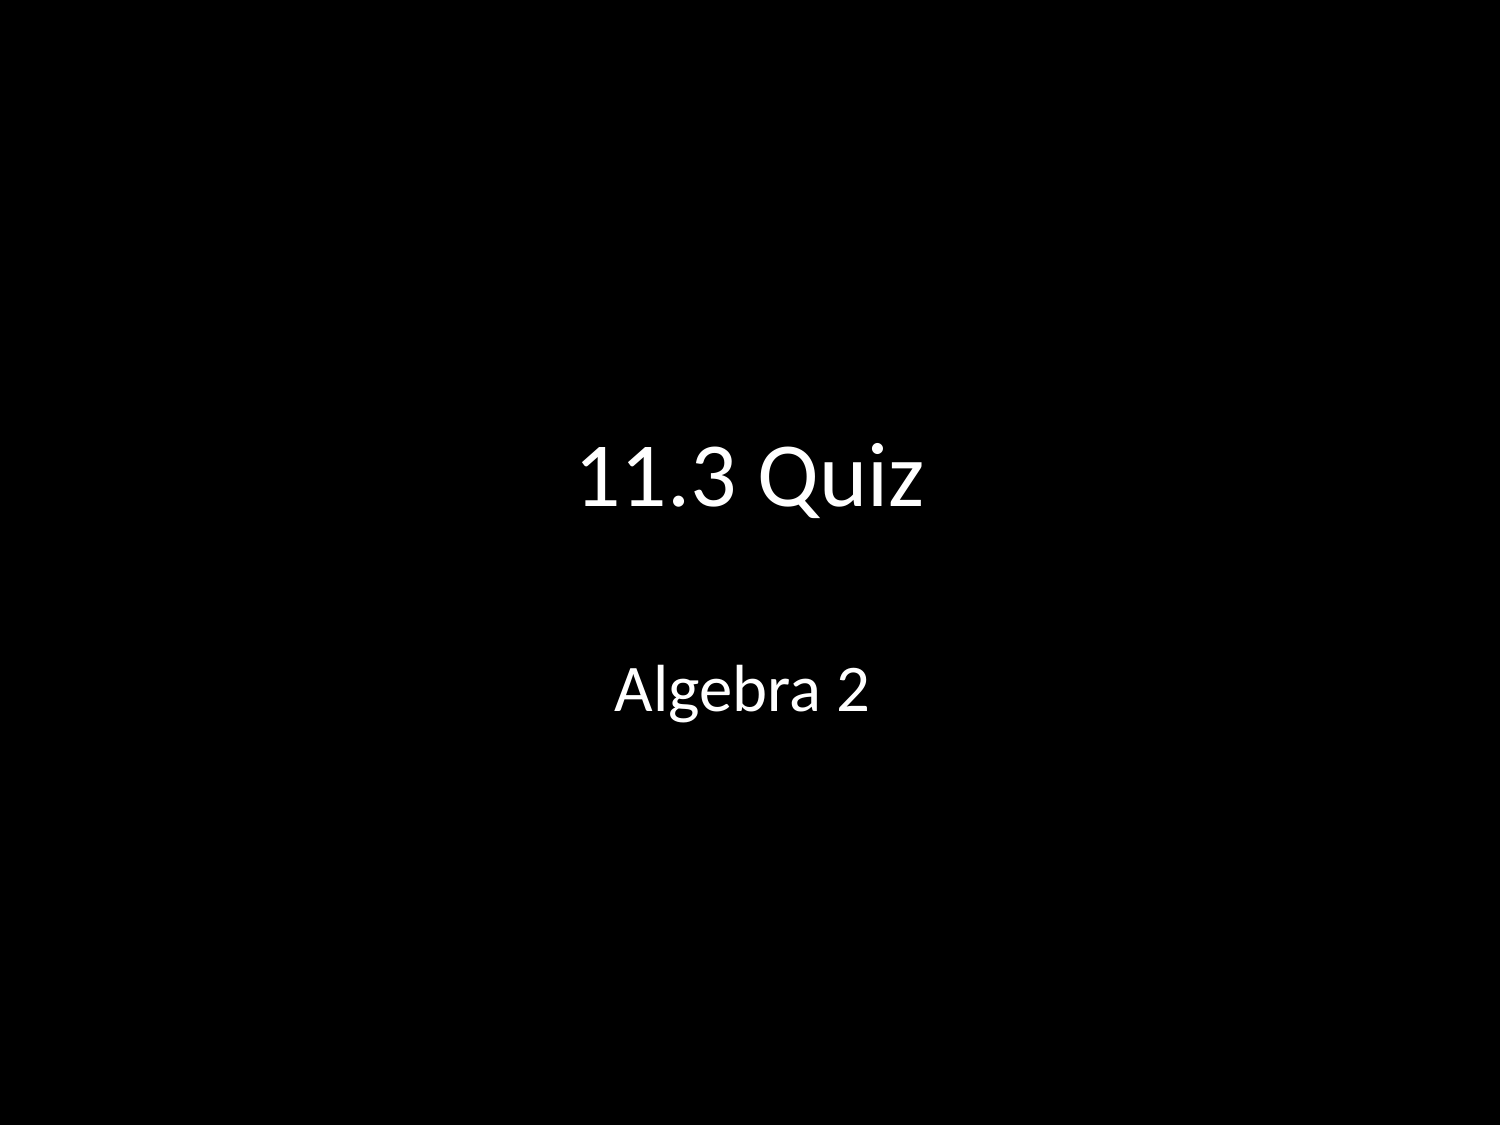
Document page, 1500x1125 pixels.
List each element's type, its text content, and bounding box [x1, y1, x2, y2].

subtitle Algebra 2 [225, 637, 1275, 925]
title 11.3 Quiz [112, 349, 1388, 591]
